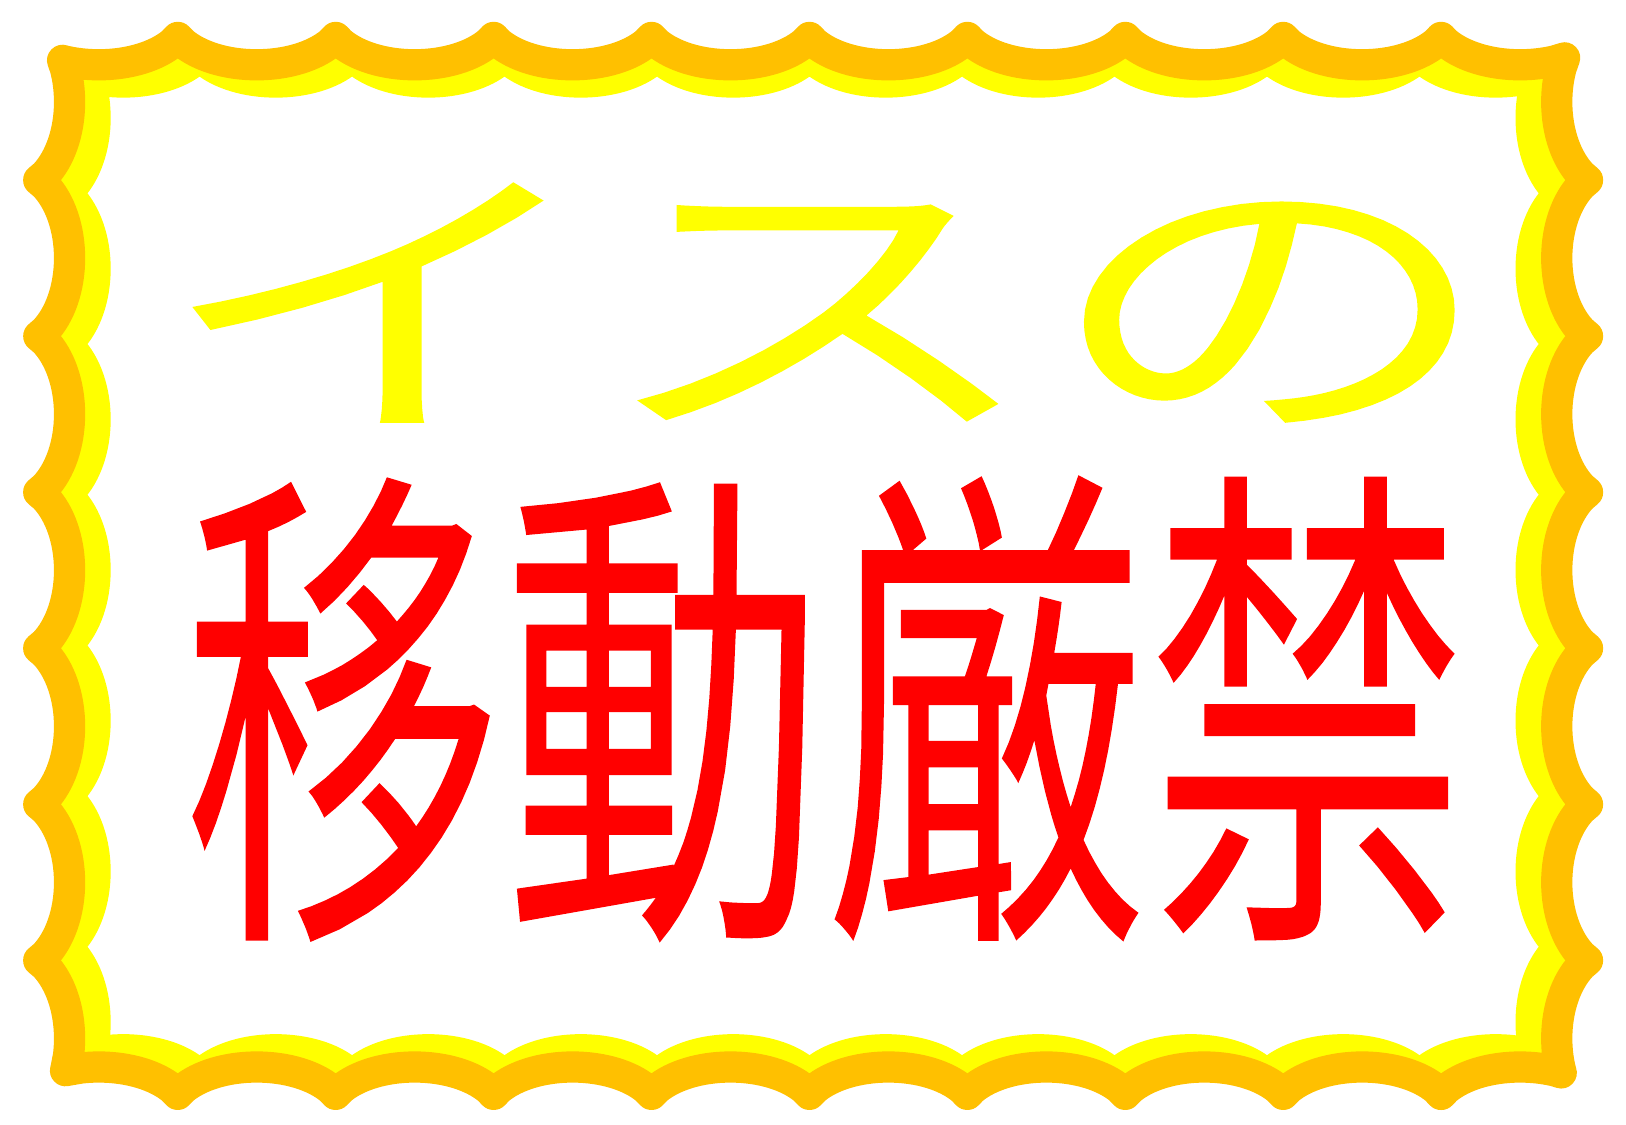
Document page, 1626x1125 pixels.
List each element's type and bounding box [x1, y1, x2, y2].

text_box [38, 37, 1588, 1095]
